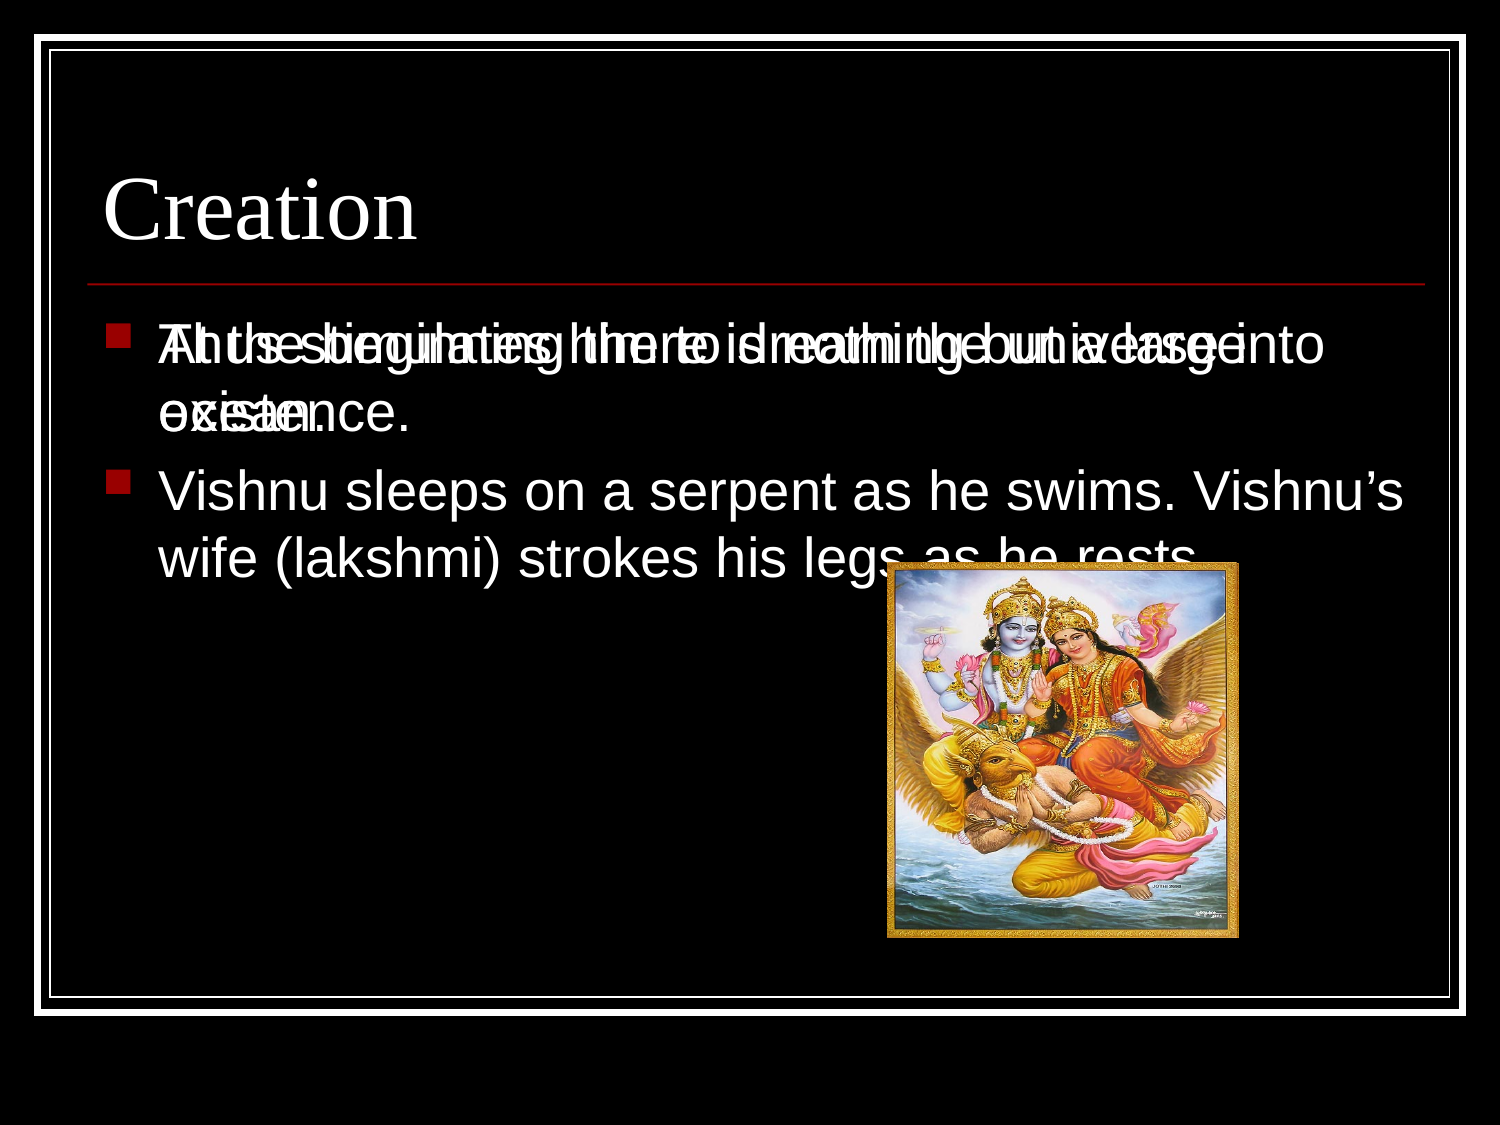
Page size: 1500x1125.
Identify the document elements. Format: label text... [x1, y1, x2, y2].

list Thus stimulates him to dream the universe into existence. [87, 299, 1426, 963]
picture [887, 562, 1240, 938]
title Creation [87, 77, 1426, 266]
